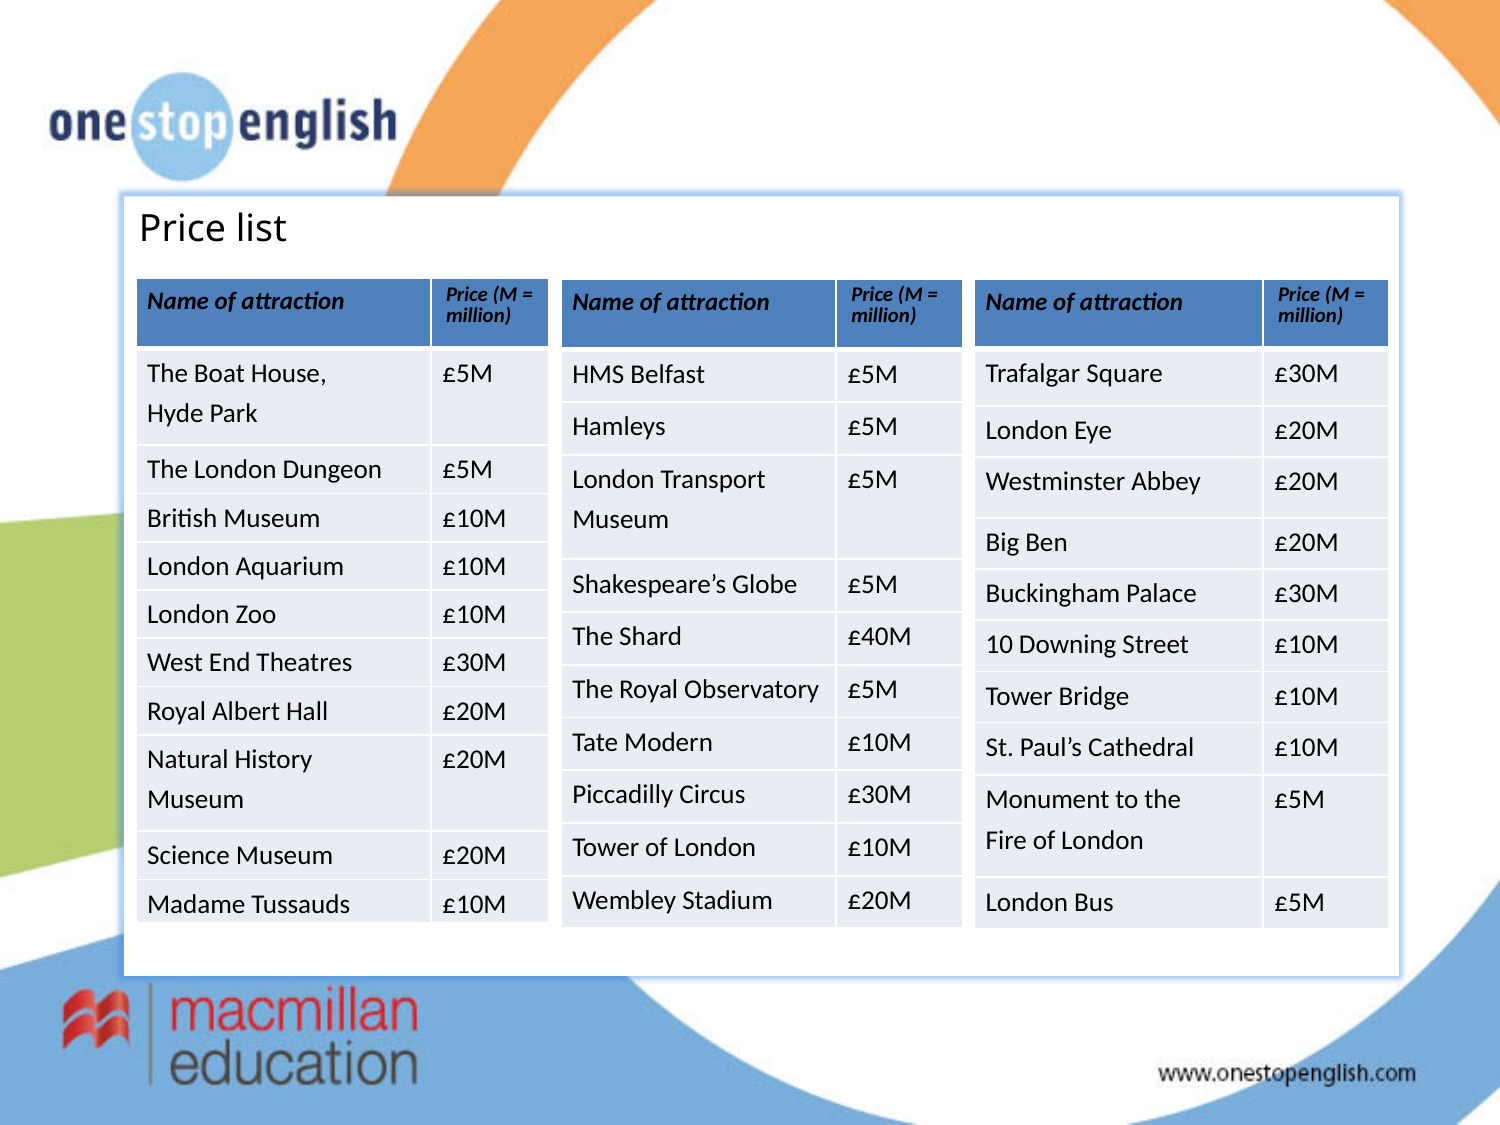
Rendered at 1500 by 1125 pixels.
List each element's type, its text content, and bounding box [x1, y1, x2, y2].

table_cell Piccadilly Circus [562, 771, 835, 822]
table_header Price (M = million) [837, 280, 962, 347]
table_cell Trafalgar Square [975, 352, 1262, 405]
table_cell £10M [432, 591, 548, 637]
table_cell £5M [432, 446, 548, 493]
table_cell £10M [837, 824, 962, 875]
table_cell £10M [432, 543, 548, 589]
table_cell London Aquarium [137, 543, 430, 589]
table_cell £5M [837, 560, 962, 611]
table_cell Madame Tussauds [137, 880, 430, 922]
table_cell £10M [1264, 723, 1388, 774]
table_cell £30M [432, 639, 548, 686]
table_cell £30M [1264, 352, 1388, 405]
table_cell Tower Bridge [975, 672, 1262, 722]
table_header Name of attraction [137, 279, 430, 346]
table_cell £30M [837, 771, 962, 822]
table_cell West End Theatres [137, 639, 430, 686]
table_cell The Royal Observatory [562, 666, 835, 717]
table_cell £5M [1264, 878, 1388, 928]
table_cell HMS Belfast [562, 352, 835, 401]
table_cell Westminster Abbey [975, 458, 1262, 517]
table_cell £10M [1264, 621, 1388, 671]
table_cell London Zoo [137, 591, 430, 637]
table_cell £5M [837, 666, 962, 717]
table_header Price (M = million) [1264, 280, 1388, 346]
table_header Name of attraction [562, 280, 835, 347]
table_cell London Transport Museum [562, 456, 835, 558]
text_box Price list [123, 196, 1399, 976]
table_cell The Boat House, Hyde Park [137, 351, 430, 444]
table_cell Monument to the Fire of London [975, 776, 1262, 876]
table_cell £10M [837, 718, 962, 769]
table_cell Big Ben [975, 519, 1262, 568]
table_cell £5M [837, 456, 962, 558]
table_cell London Bus [975, 878, 1262, 928]
table_cell Natural History Museum [137, 736, 430, 830]
table_cell Tate Modern [562, 718, 835, 769]
table_cell £20M [432, 736, 548, 830]
table_cell Science Museum [137, 832, 430, 879]
table_cell £5M [837, 352, 962, 401]
table_header Price (M = million) [432, 279, 548, 346]
table_cell Hamleys [562, 403, 835, 454]
table_cell The London Dungeon [137, 446, 430, 493]
picture [0, 0, 1500, 1125]
table_cell Shakespeare’s Globe [562, 560, 835, 611]
table_cell St. Paul’s Cathedral [975, 723, 1262, 774]
table_cell 10 Downing Street [975, 621, 1262, 671]
table_header Name of attraction [975, 280, 1262, 346]
table_cell £20M [432, 832, 548, 879]
table_cell Buckingham Palace [975, 570, 1262, 619]
table_cell £20M [432, 687, 548, 734]
table_cell The Shard [562, 613, 835, 664]
table_cell £20M [837, 877, 962, 927]
table_cell £10M [432, 494, 548, 541]
table_cell British Museum [137, 494, 430, 541]
table_cell £5M [1264, 776, 1388, 876]
table_cell £20M [1264, 519, 1388, 568]
table_cell £10M [1264, 672, 1388, 722]
table_cell £20M [1264, 458, 1388, 517]
table_cell £30M [1264, 570, 1388, 619]
table_cell Wembley Stadium [562, 877, 835, 927]
table_cell Tower of London [562, 824, 835, 875]
table_cell Royal Albert Hall [137, 687, 430, 734]
table_cell London Eye [975, 407, 1262, 456]
table_cell £5M [837, 403, 962, 454]
table_cell £10M [432, 880, 548, 922]
table_cell £5M [432, 351, 548, 444]
table_cell £40M [837, 613, 962, 664]
table_cell £20M [1264, 407, 1388, 456]
